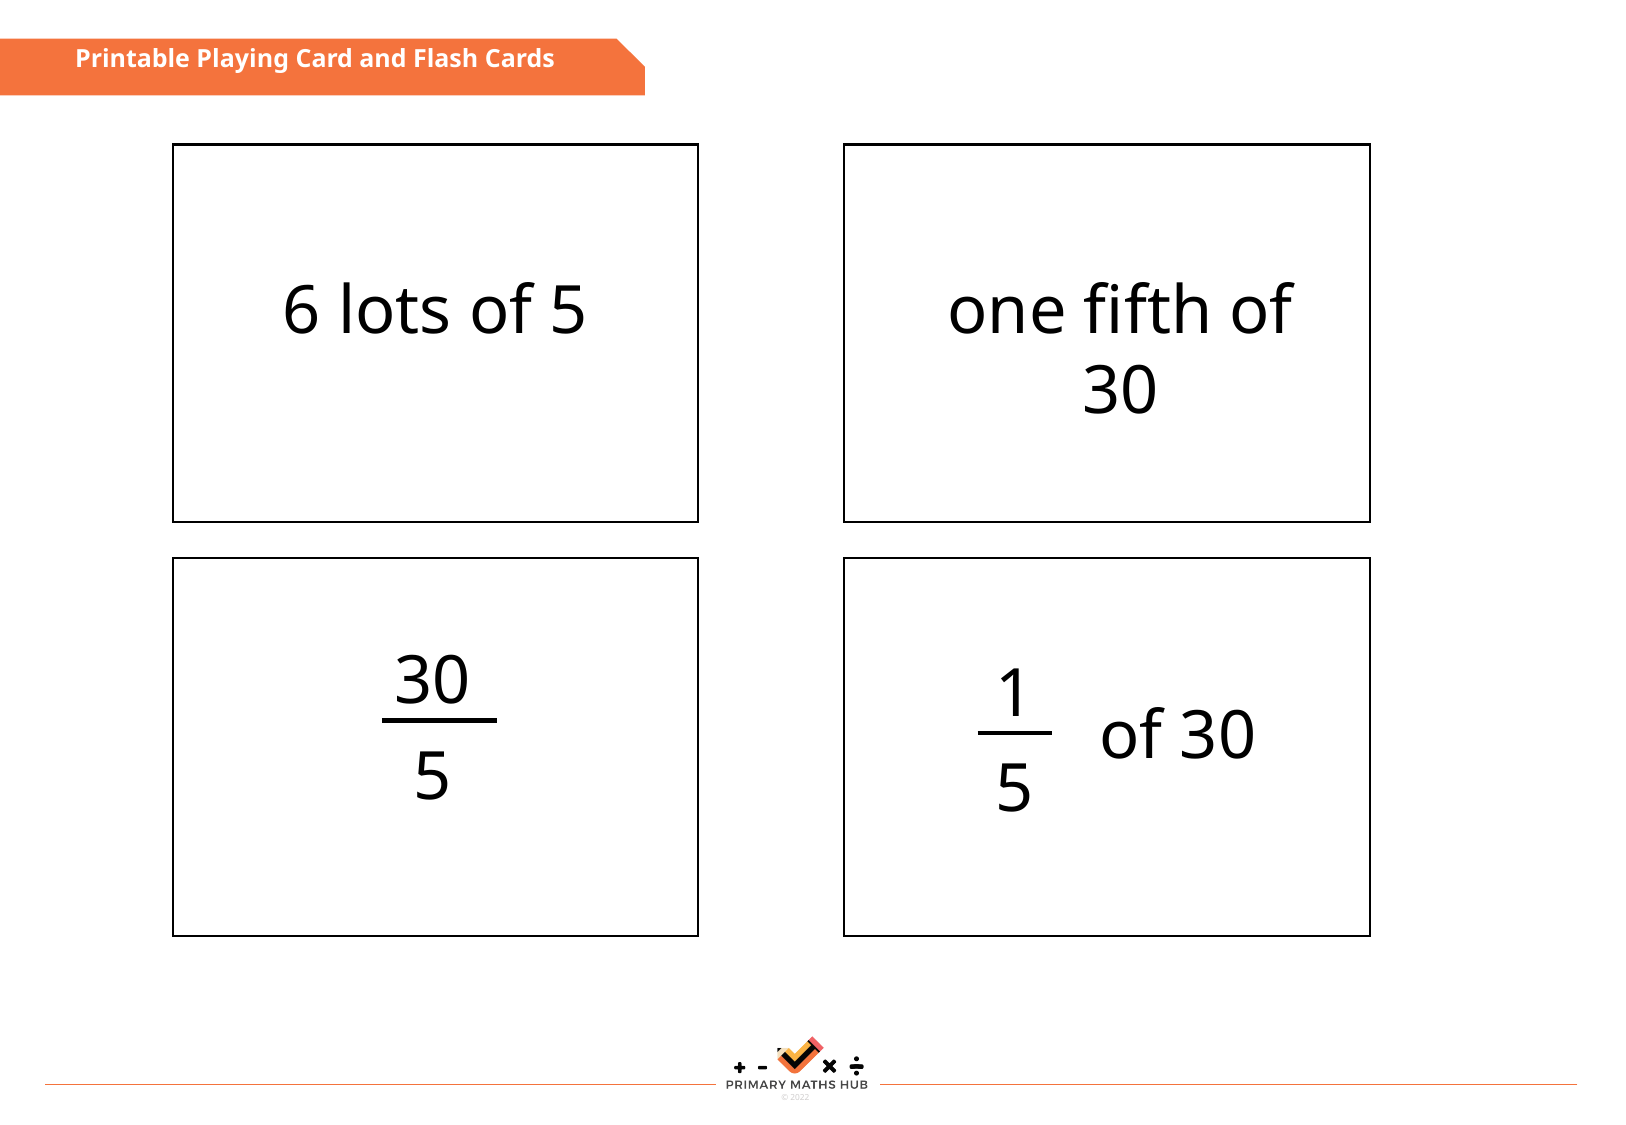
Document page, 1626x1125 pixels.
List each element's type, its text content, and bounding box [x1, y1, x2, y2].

text_box 6 lots of 5 [172, 259, 699, 355]
text_box © 2022 [720, 1084, 870, 1110]
text_box [843, 143, 1371, 523]
table_header 1 [978, 638, 1052, 731]
text_box [172, 143, 699, 259]
text_box one fifth of 30 [899, 259, 1342, 435]
picture [722, 1034, 872, 1094]
text_box Printable Playing Card and Flash Cards [0, 37, 646, 97]
text_box of 30 [1058, 684, 1298, 780]
text_box [172, 355, 699, 523]
table_cell 5 [368, 720, 497, 815]
text_box [172, 557, 699, 937]
table_cell 5 [978, 735, 1052, 828]
text_box [843, 557, 1371, 937]
table_header 30 [368, 625, 497, 720]
